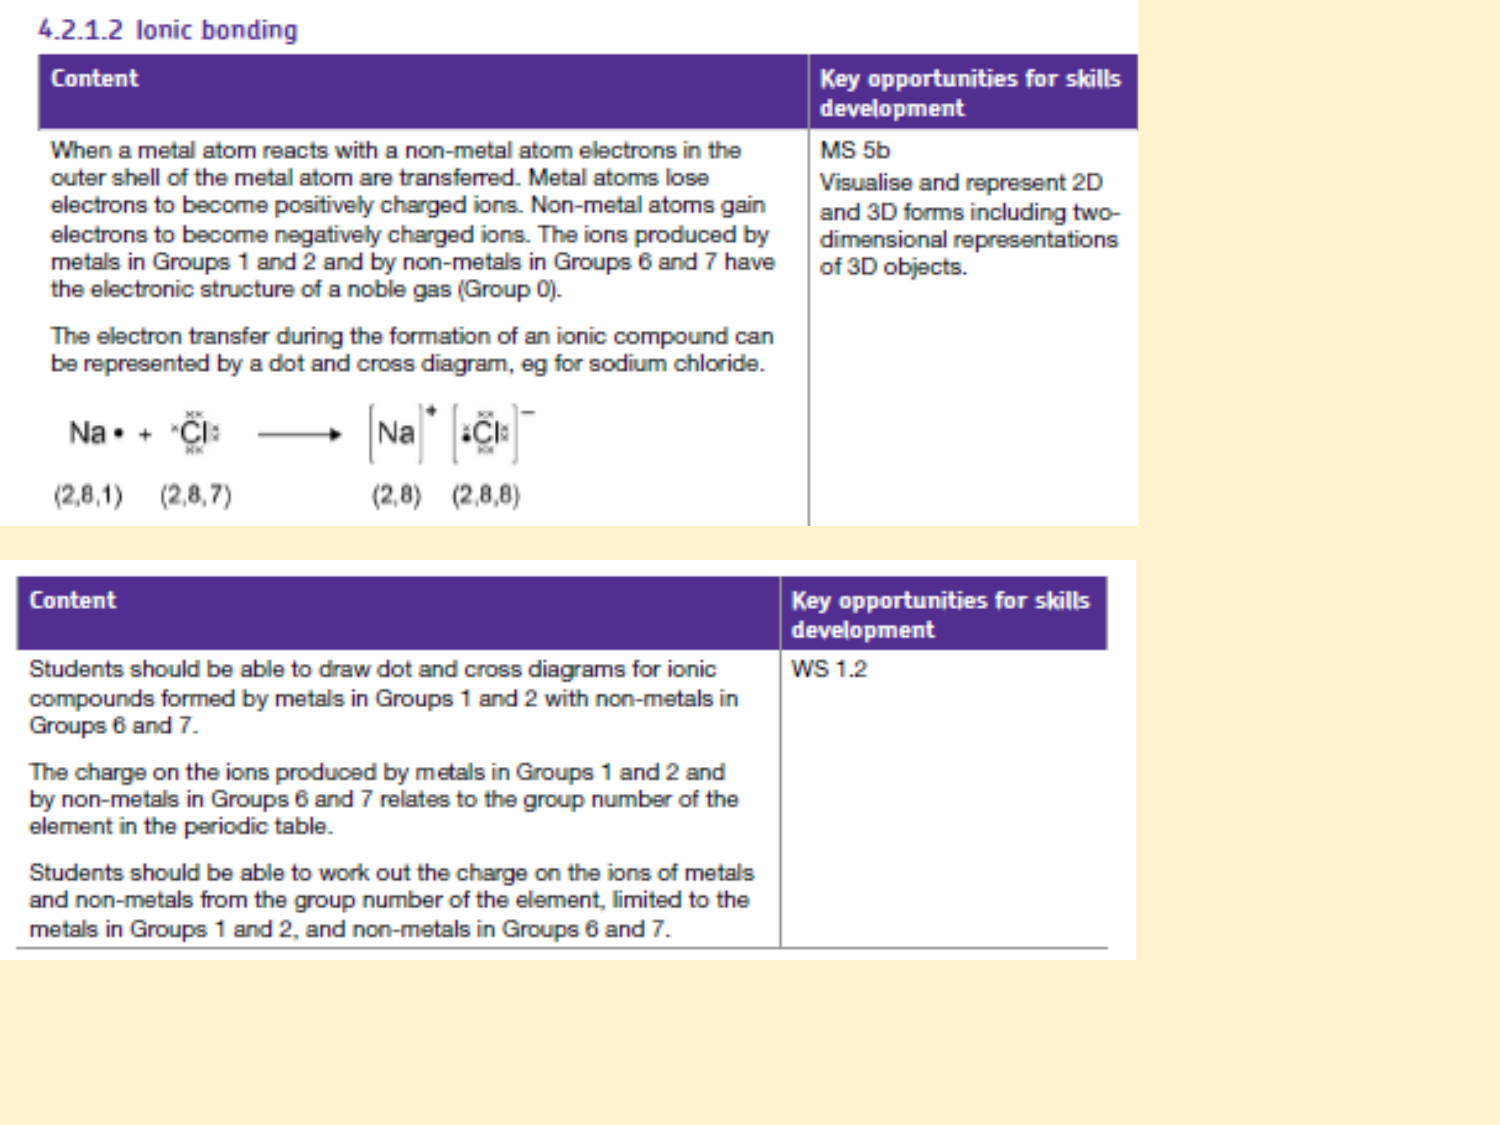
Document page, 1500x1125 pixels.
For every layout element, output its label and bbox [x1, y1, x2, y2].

picture [0, 0, 1139, 526]
picture [0, 560, 1137, 960]
